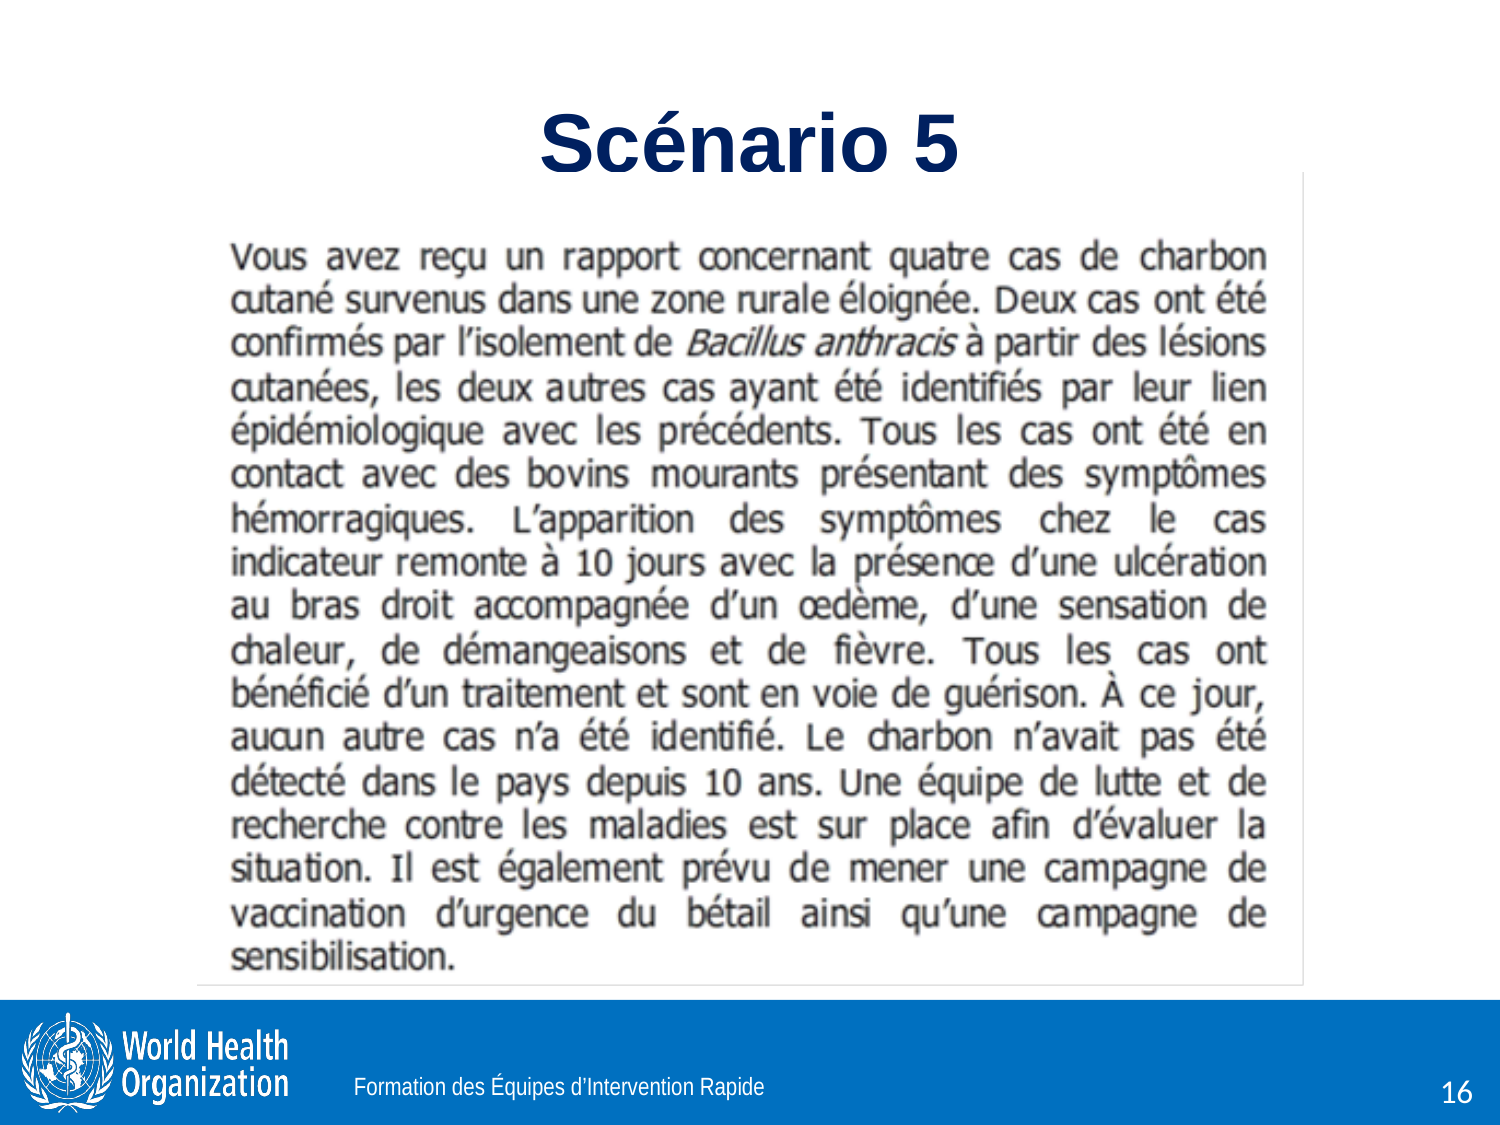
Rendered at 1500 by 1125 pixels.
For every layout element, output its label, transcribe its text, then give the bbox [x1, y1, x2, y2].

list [196, 172, 1306, 988]
title Scénario 5 [75, 45, 1425, 233]
picture [21, 1012, 288, 1113]
